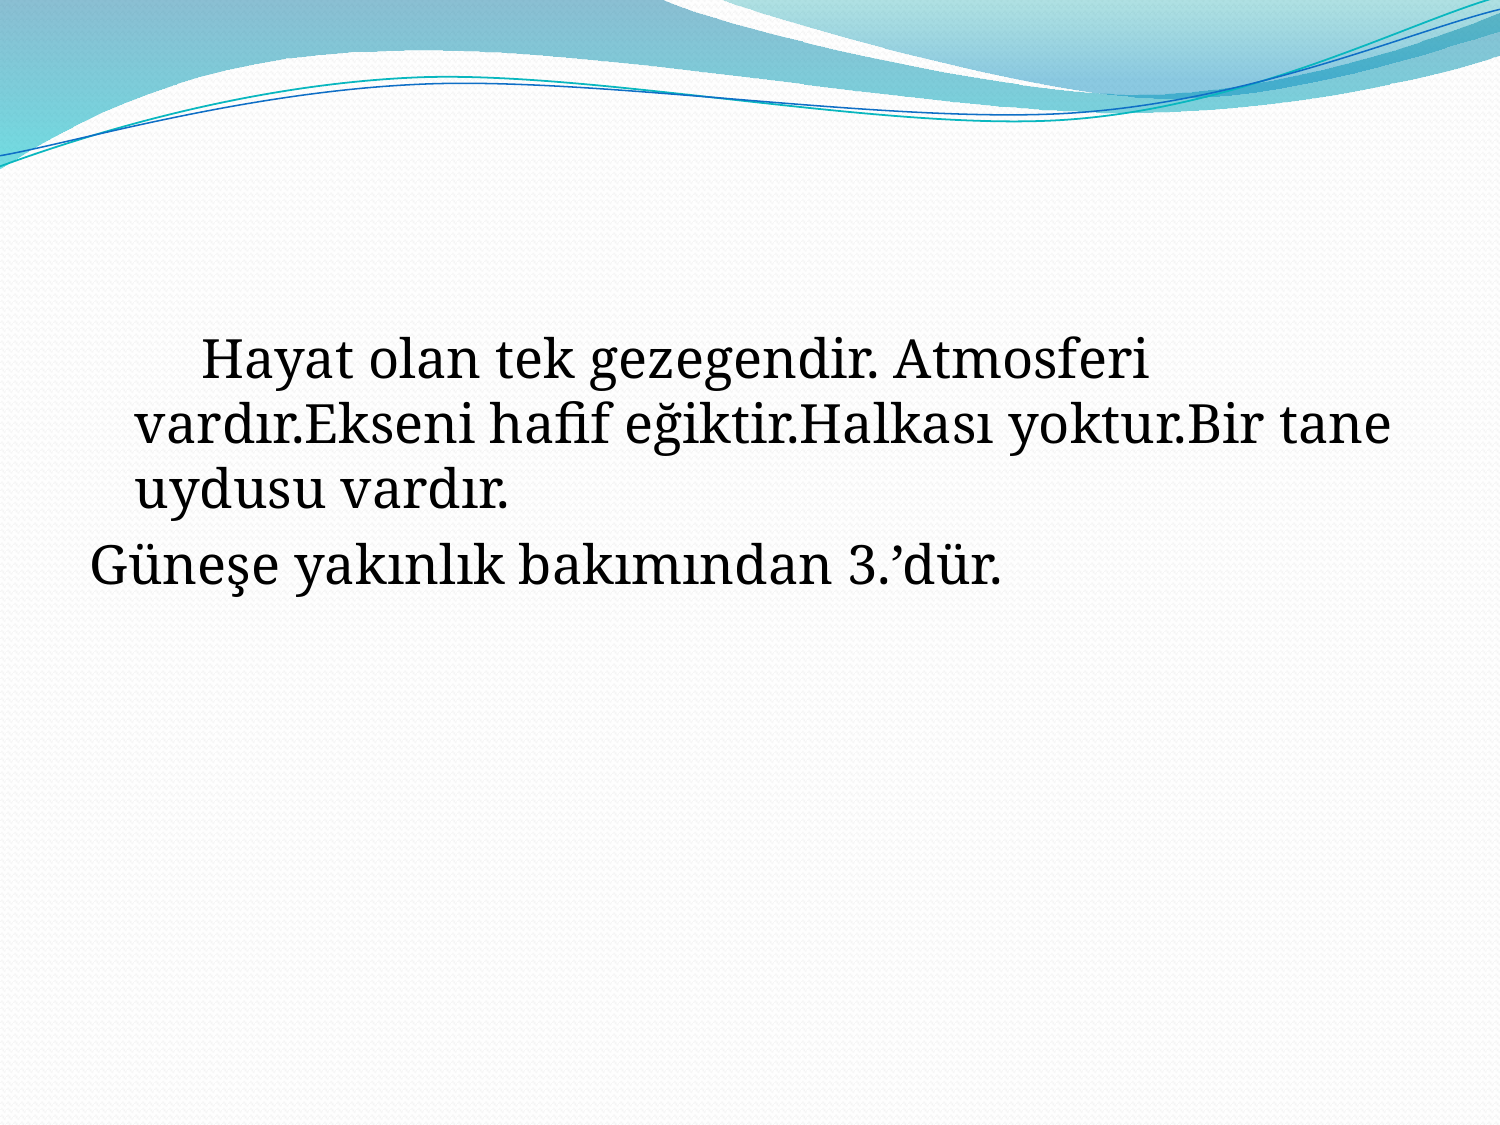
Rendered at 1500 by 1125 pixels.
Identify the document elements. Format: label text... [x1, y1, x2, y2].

list Hayat olan tek gezegendir. Atmosferi vardır.Ekseni hafif eğiktir.Halkası yoktur.Bir tane uydusu vardır. Güneşe yakınlık bakımından 3.’dür. [75, 317, 1425, 1038]
